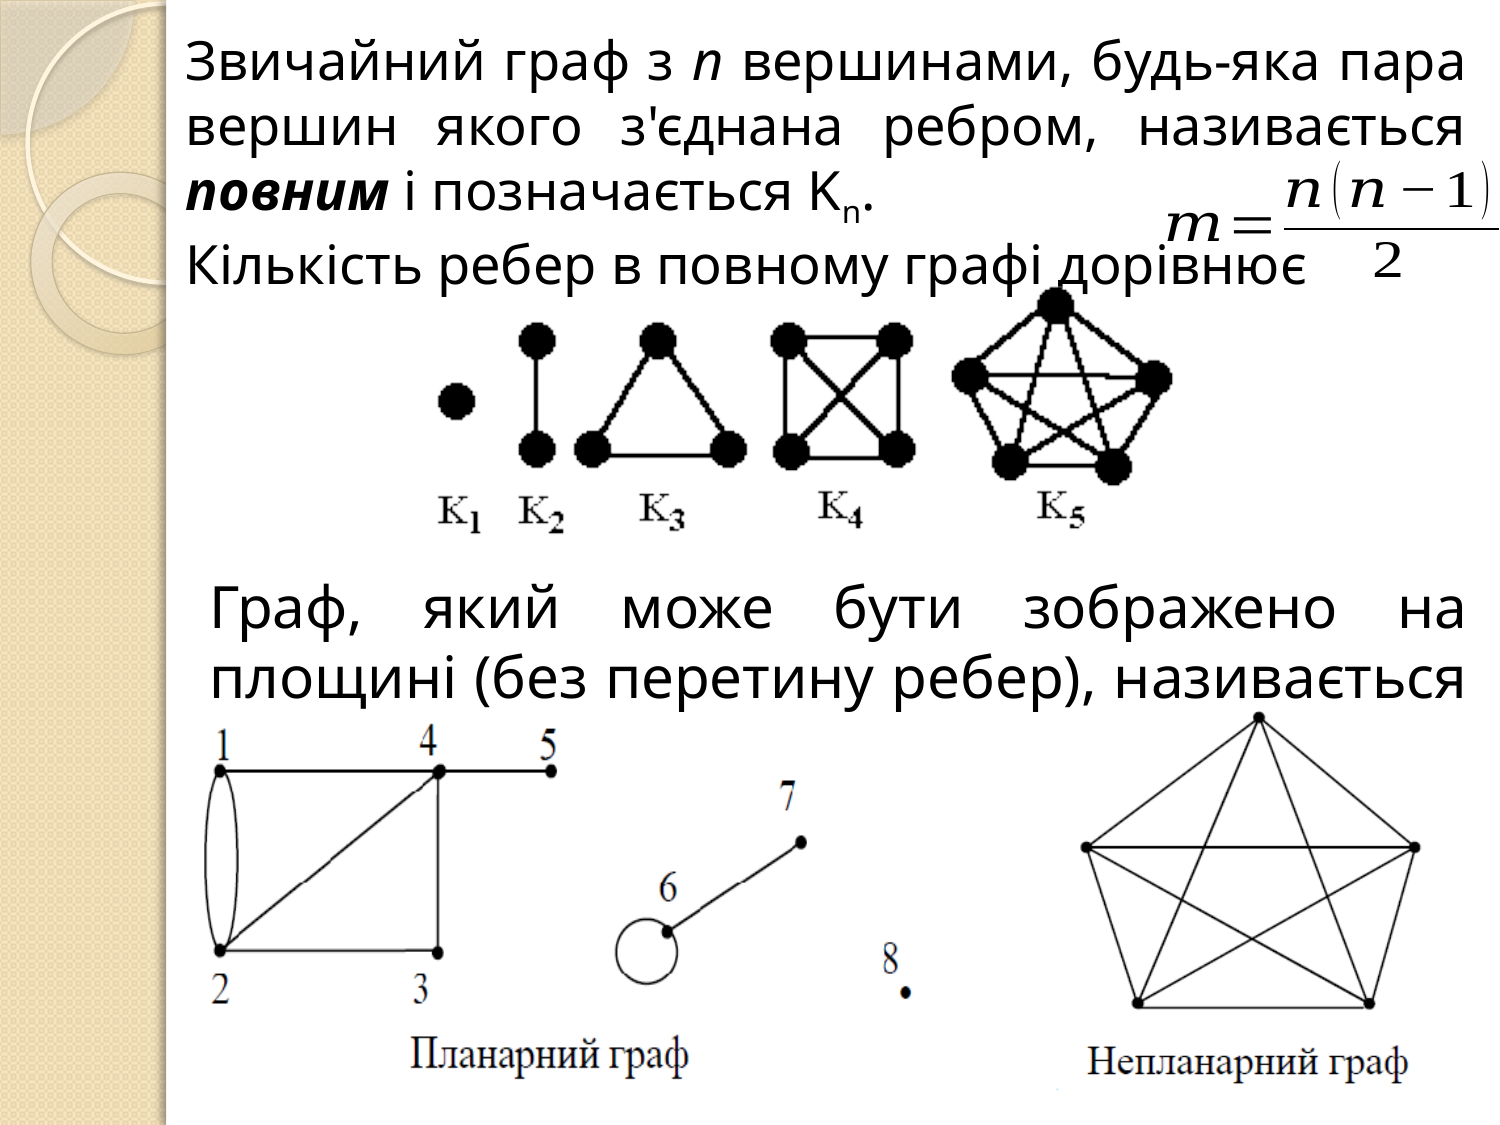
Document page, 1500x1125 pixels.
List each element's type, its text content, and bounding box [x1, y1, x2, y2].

text_box Звичайний граф з n вершинами, будь-яка пара вершин якого з'єднана ребром, називається повним і позначається Kn. Кількість ребер в повному графі дорівнює [171, 19, 1483, 303]
picture [431, 279, 1176, 538]
text_box Граф, який може бути зображено на площині (без перетину ребер), називається планарним. [194, 562, 1483, 788]
picture [1045, 711, 1441, 1094]
picture [194, 718, 928, 1087]
